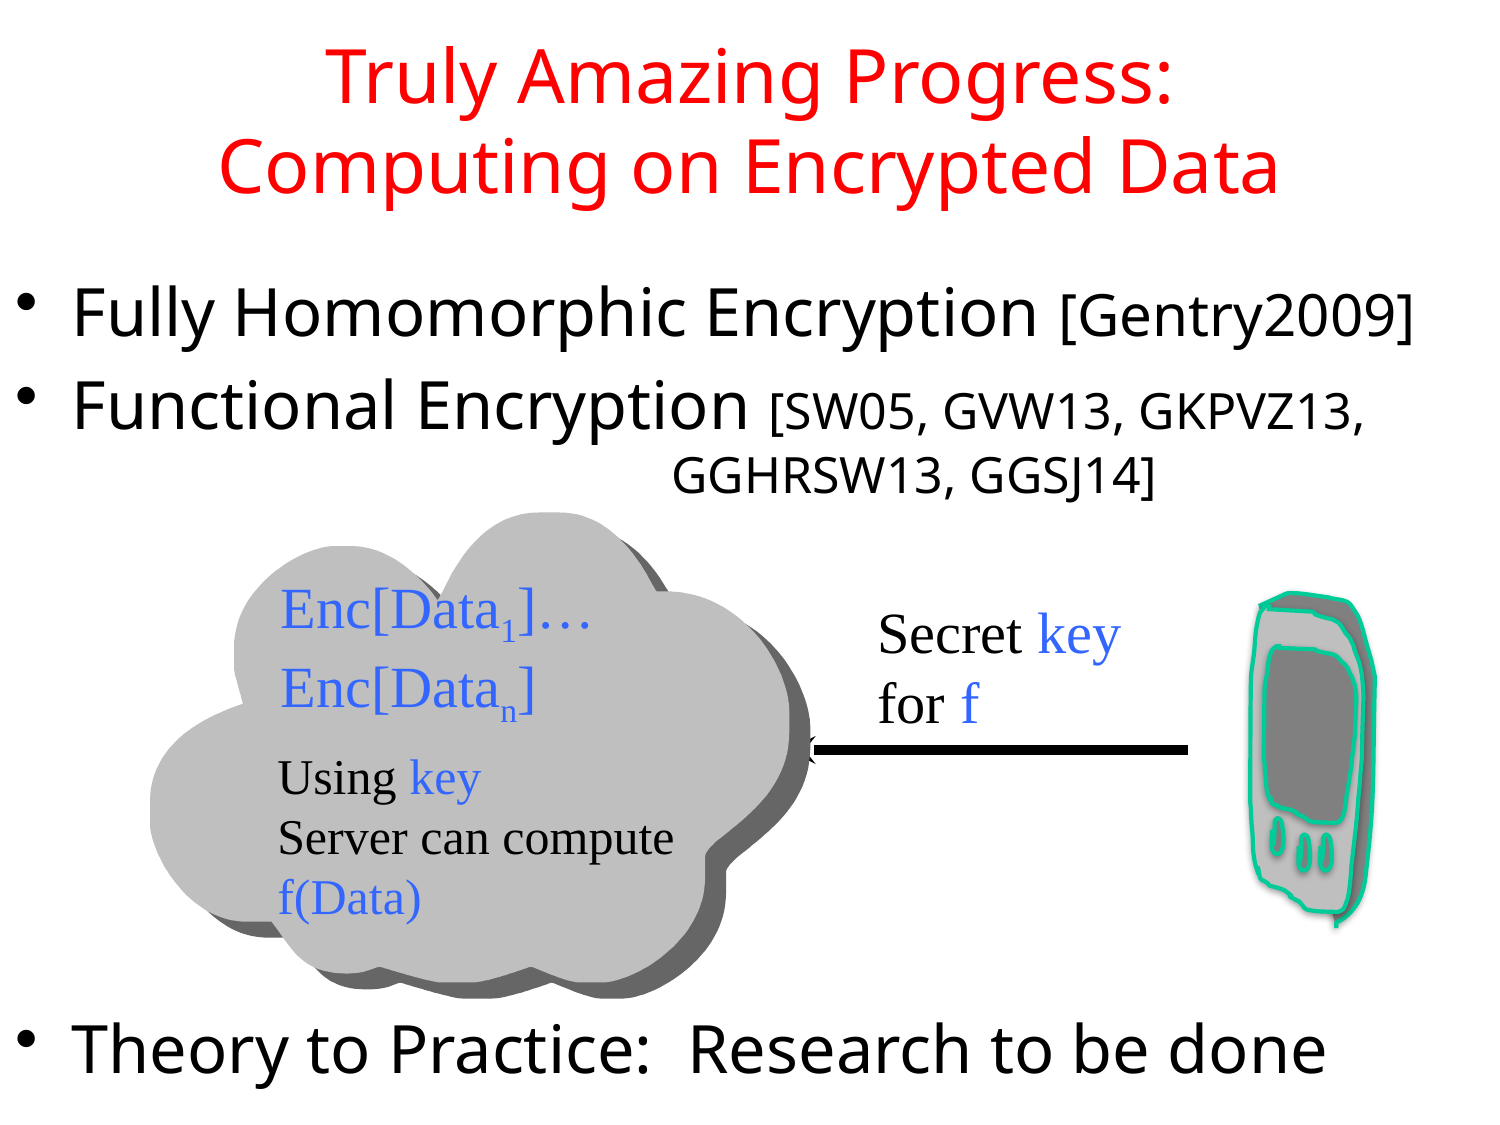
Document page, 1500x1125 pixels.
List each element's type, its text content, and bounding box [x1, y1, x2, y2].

list Fully Homomorphic Encryption [Gentry2009] Functional Encryption [SW05, GVW13, GKPVZ13, GGHRSW13, GGSJ14] Theory to Practice: Research to be done [0, 262, 1500, 938]
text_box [1249, 592, 1376, 929]
picture [149, 512, 811, 999]
text_box Secret key for f [862, 587, 1163, 743]
title Truly Amazing Progress: Computing on Encrypted Data [112, 24, 1388, 213]
